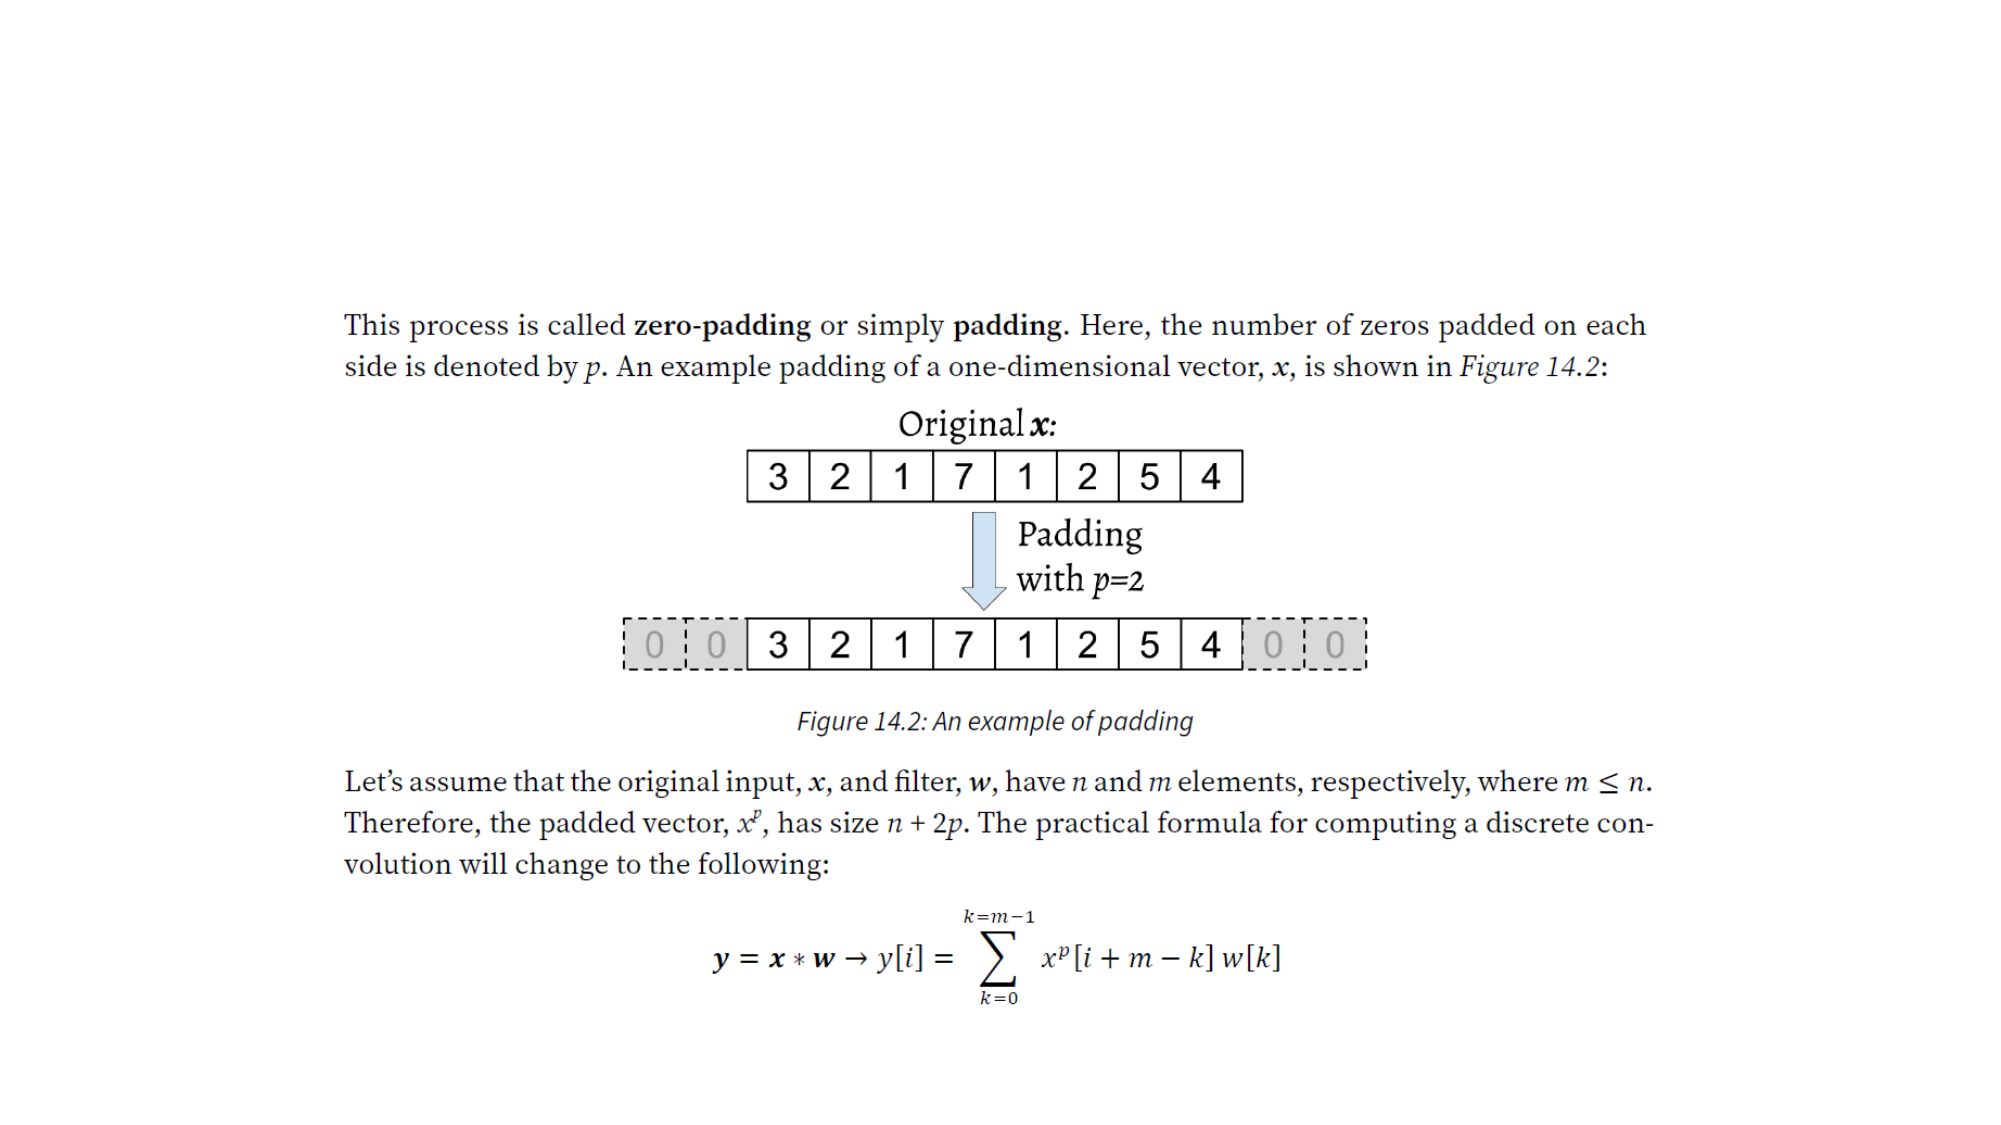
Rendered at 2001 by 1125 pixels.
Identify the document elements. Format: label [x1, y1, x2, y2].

list [331, 299, 1669, 1014]
